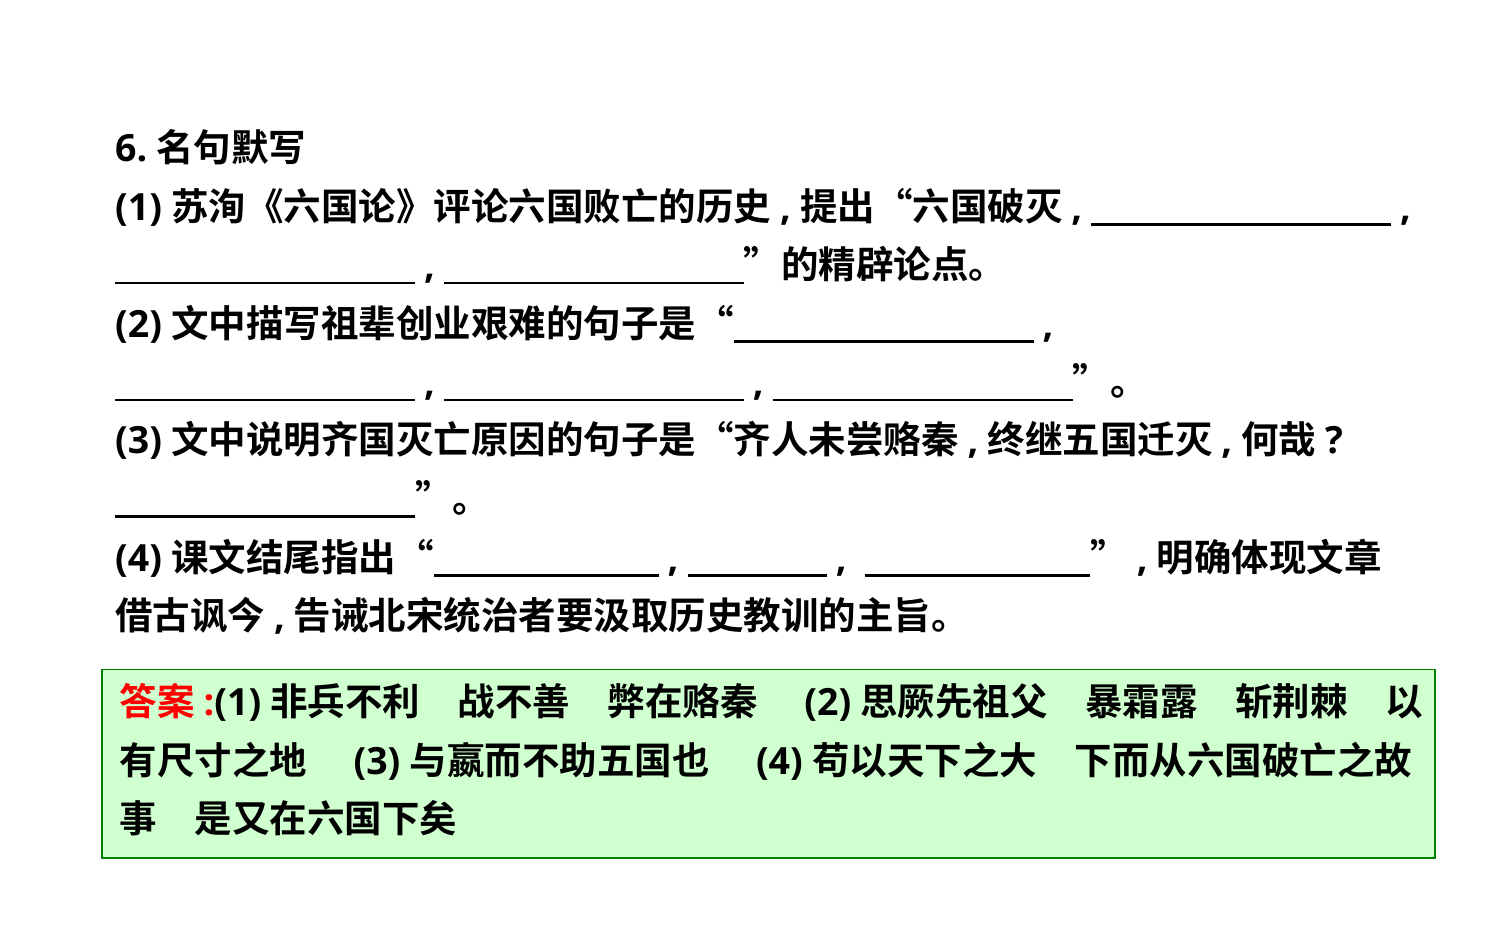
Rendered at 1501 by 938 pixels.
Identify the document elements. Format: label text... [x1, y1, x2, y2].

text_box [102, 669, 1436, 859]
text_box 答案:(1)非兵不利 战不善 弊在赂秦 (2)思厥先祖父 暴霜露 斩荆棘 以有尺寸之地 (3)与嬴而不助五国也 (4)苟以天下之大 下而从六国破亡之故事 是又在六国下矣 [104, 657, 1440, 848]
text_box 6.名句默写 (1)苏洵《六国论》评论六国败亡的历史,提出“六国破灭, , , ”的精辟论点。 (2)文中描写祖辈创业艰难的句子是“ , , , ”。 (3)文中说明齐国灭亡原因的句子是“齐人未尝赂秦,终继五国迁灭,何哉? ”。 (4)课文结尾指出“ , , ”,明确体现文章借古讽今,告诫北宋统治者要汲取历史教训的主旨。 [100, 103, 1424, 645]
